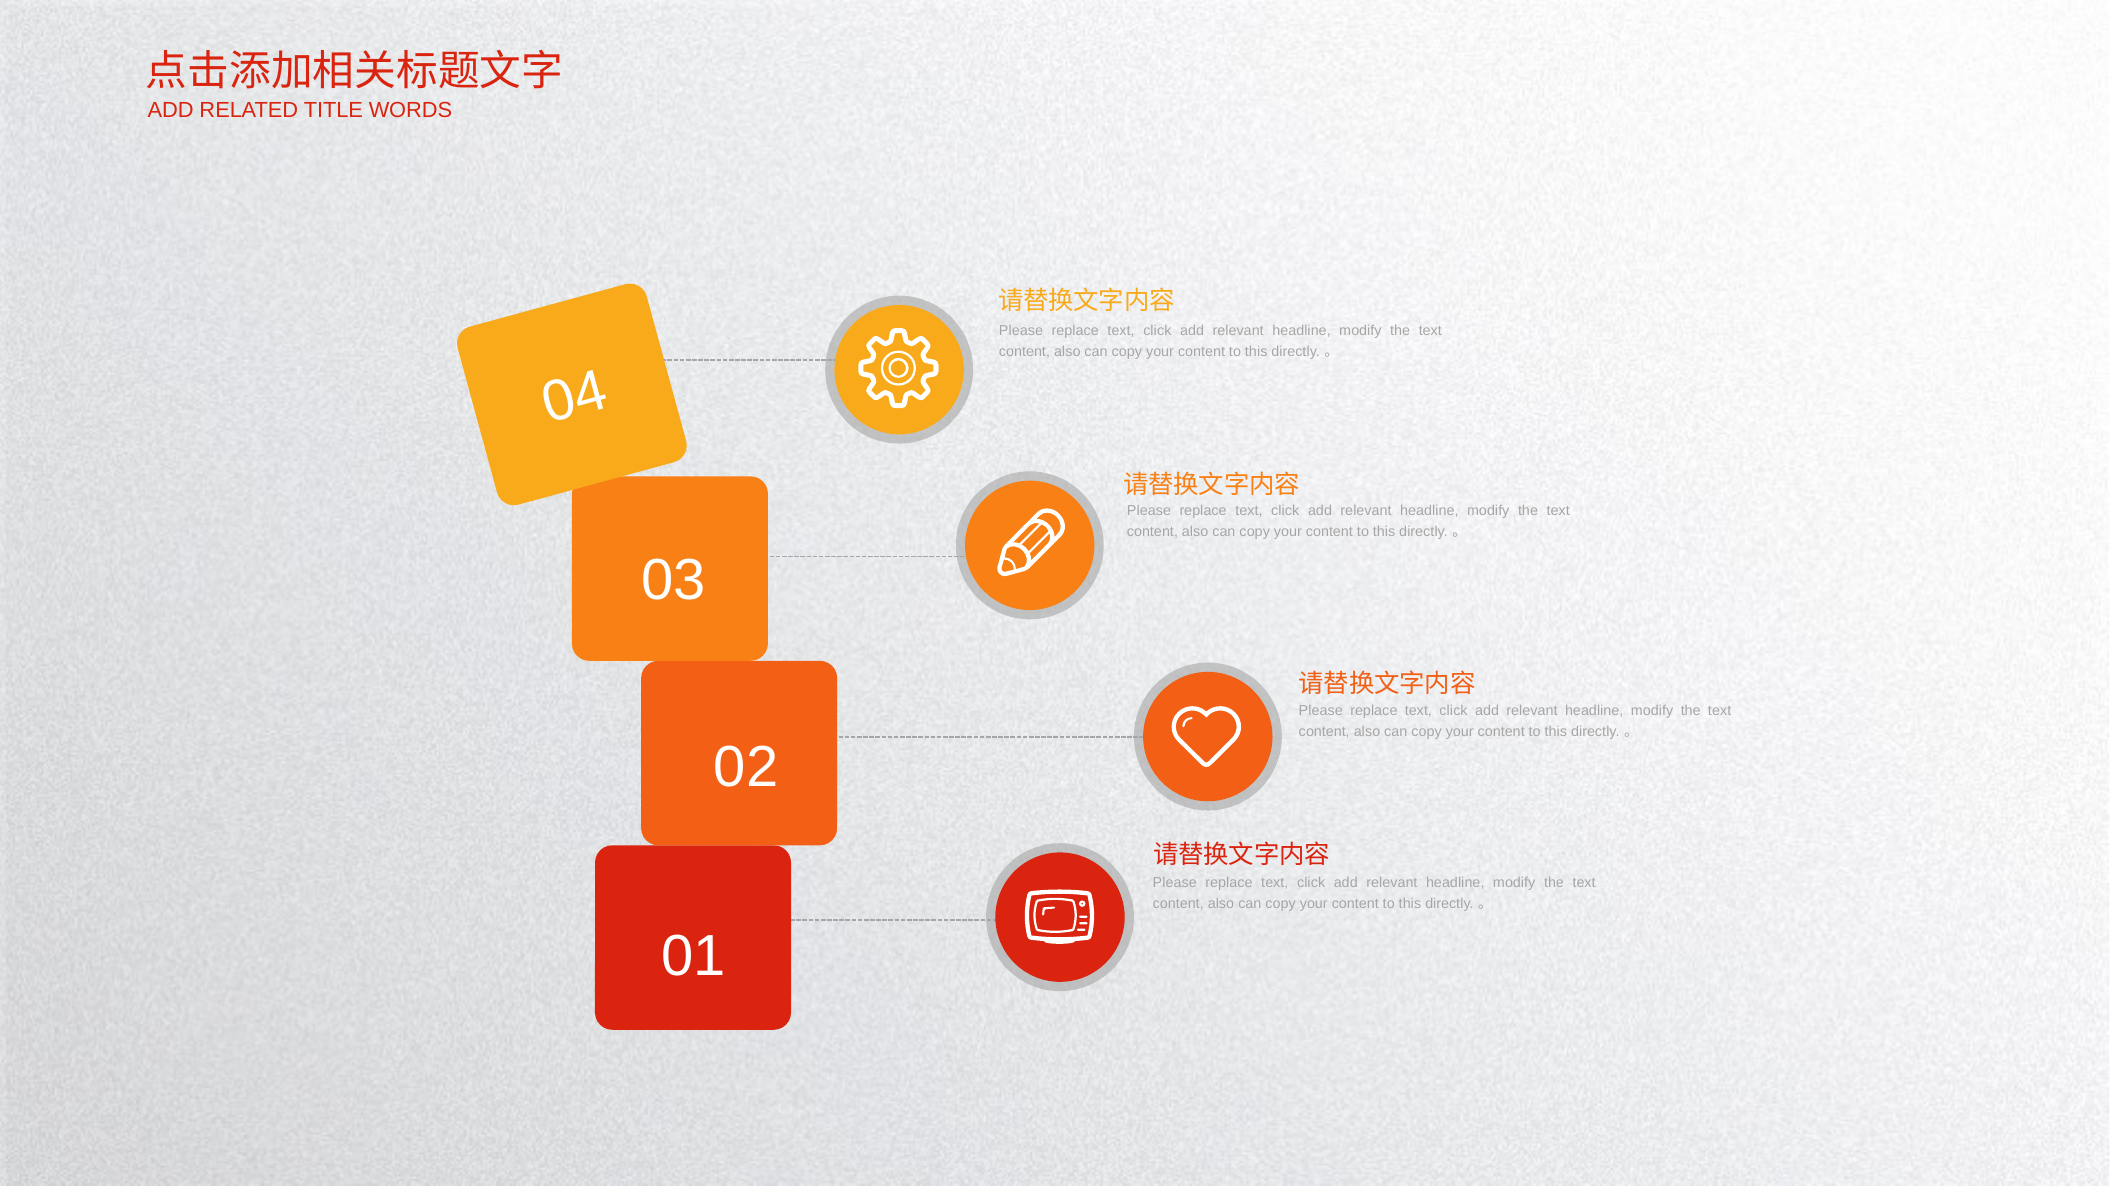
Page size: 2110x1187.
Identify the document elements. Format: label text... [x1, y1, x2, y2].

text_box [858, 328, 939, 409]
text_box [955, 471, 1104, 620]
text_box ADD RELATED TITLE WORDS [147, 96, 453, 123]
text_box 请替换文字内容 [1298, 660, 1589, 697]
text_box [641, 660, 838, 846]
text_box 点击添加相关标题文字 [145, 43, 564, 95]
text_box 请替换文字内容 [998, 278, 1289, 316]
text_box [986, 843, 1134, 992]
text_box 请替换文字内容 [1153, 831, 1444, 869]
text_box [1169, 704, 1244, 768]
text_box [1023, 889, 1095, 944]
text_box Please replace text, click add relevant headline, modify the text content, also can copy your content to this directly.。 [1126, 497, 1571, 540]
text_box 请替换文字内容 [1123, 461, 1414, 499]
text_box Please replace text, click add relevant headline, modify the text content, also can copy your content to this directly.。 [998, 317, 1444, 360]
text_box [1133, 662, 1282, 811]
picture [0, 0, 2110, 1186]
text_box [825, 295, 974, 444]
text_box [595, 845, 792, 1030]
text_box Please replace text, click add relevant headline, modify the text content, also can copy your content to this directly.。 [1298, 697, 1733, 740]
text_box Please replace text, click add relevant headline, modify the text content, also can copy your content to this directly.。 [1152, 870, 1597, 912]
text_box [473, 302, 670, 487]
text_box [571, 476, 768, 661]
